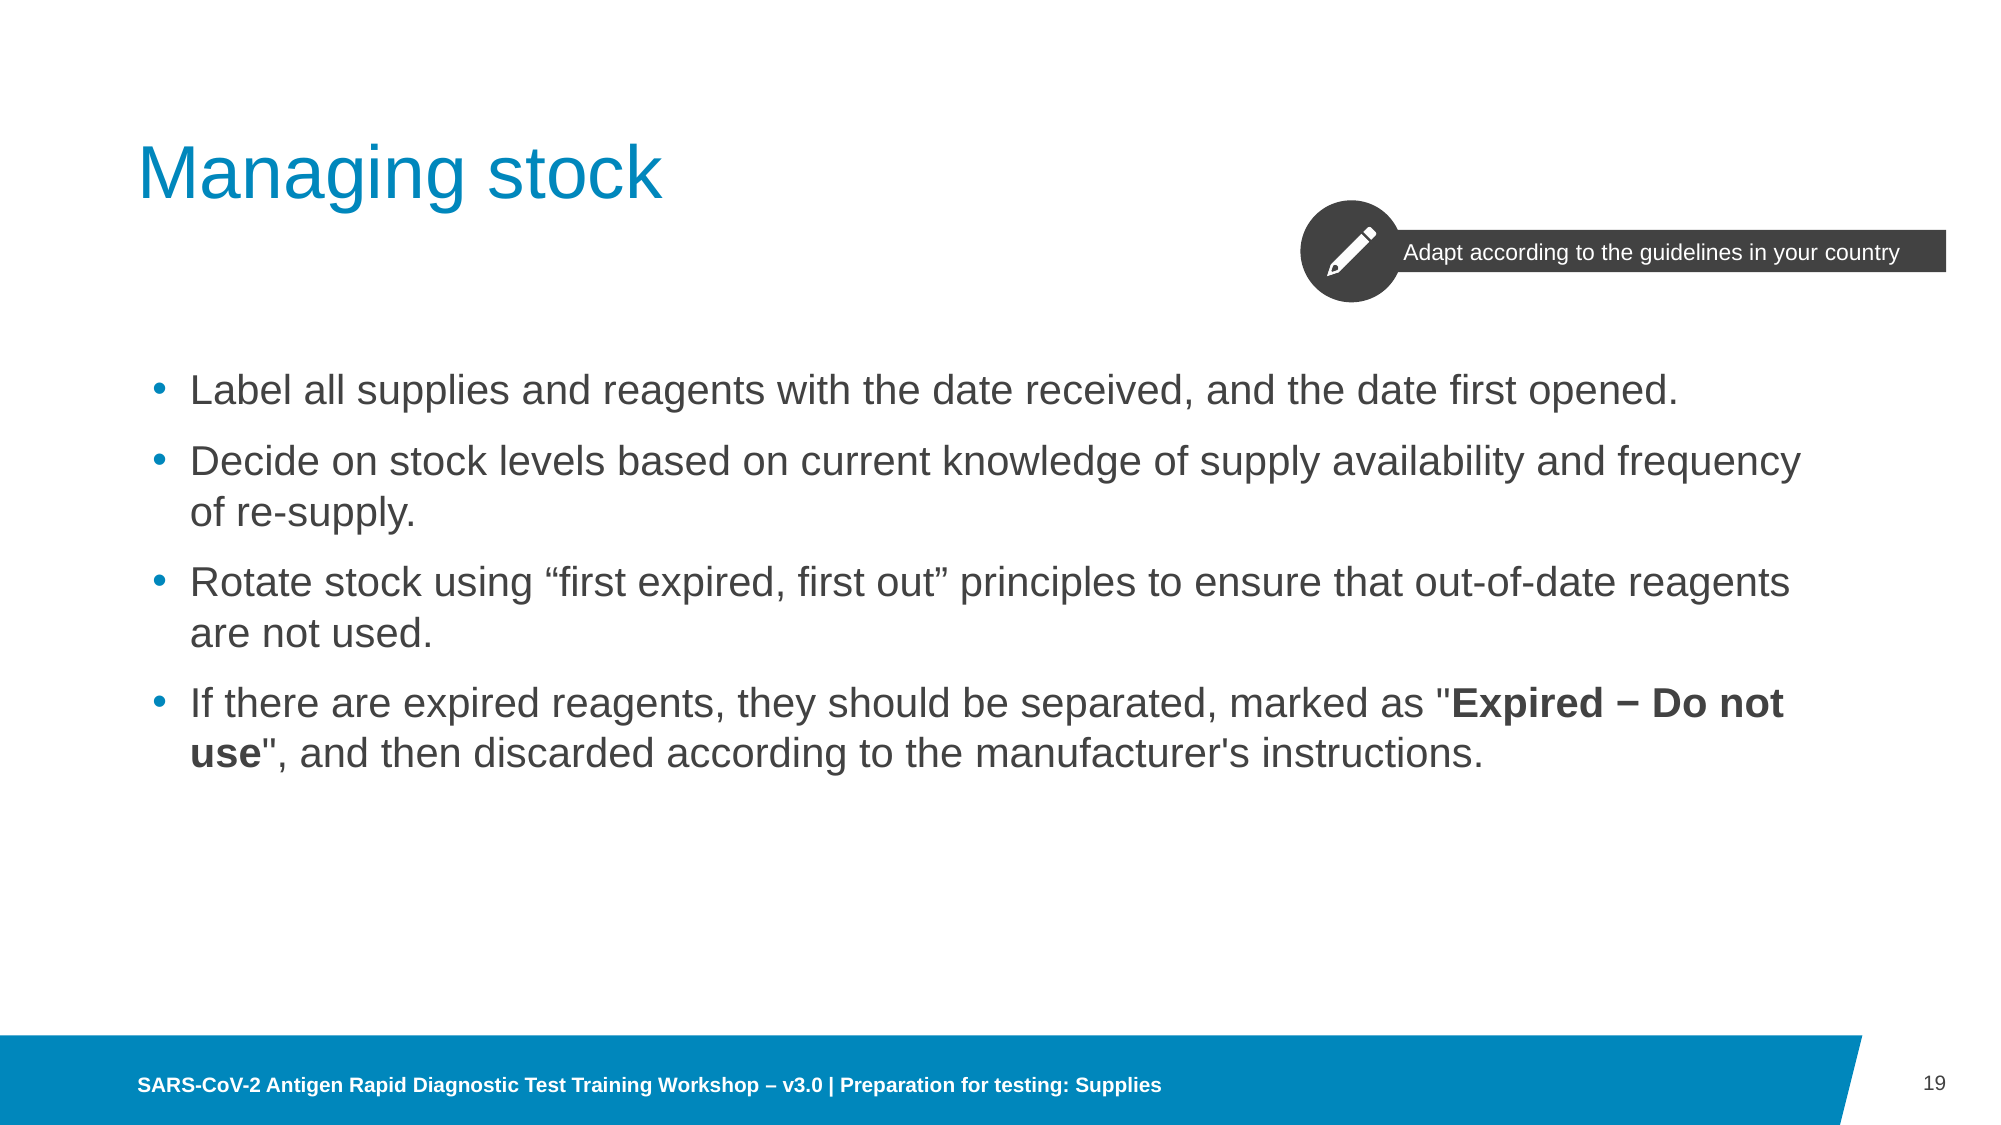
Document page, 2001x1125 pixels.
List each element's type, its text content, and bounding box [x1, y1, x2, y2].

footer SARS-CoV-2 Antigen Rapid Diagnostic Test Training Workshop – v3.0 | Preparation for testing: Supplies [137, 1042, 1338, 1125]
list Label all supplies and reagents with the date received, and the date first opened. Decide on stock levels based on current knowledge of supply availability and frequency of re-supply. Rotate stock using “first expired, first out” principles to ensure that out-of-date reagents are not used. If there are expired reagents, they should be separated, marked as "Expired − Do not use", and then discarded according to the manufacturer's instructions. [137, 284, 1863, 1014]
slide_number 19 [1862, 1035, 1947, 1125]
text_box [1302, 202, 1947, 301]
title Managing stock [137, 59, 1863, 215]
